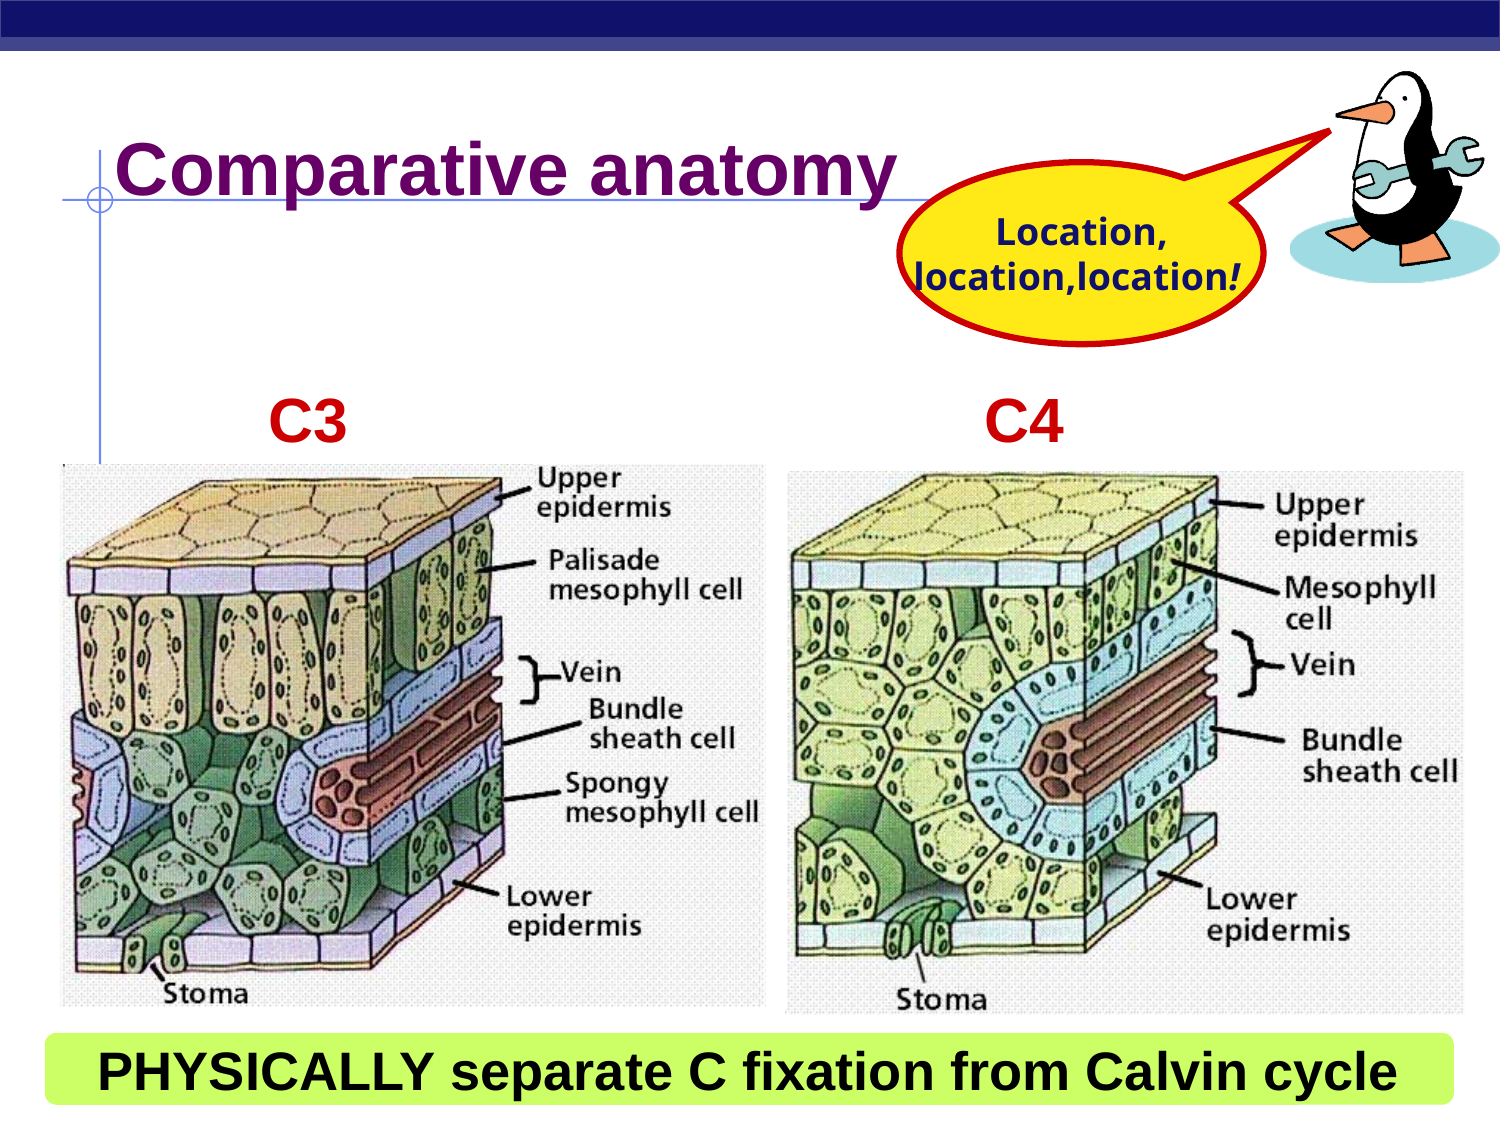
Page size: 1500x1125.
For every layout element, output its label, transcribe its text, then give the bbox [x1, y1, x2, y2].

picture [1290, 70, 1500, 284]
title Comparative anatomy [99, 112, 1285, 238]
text_box C3 [253, 372, 364, 462]
text_box C4 [969, 372, 1080, 462]
text_box Location, location,location! [899, 145, 1285, 345]
picture [59, 464, 1474, 1016]
text_box PHYSICALLY separate C fixation from Calvin cycle [44, 1032, 1454, 1105]
